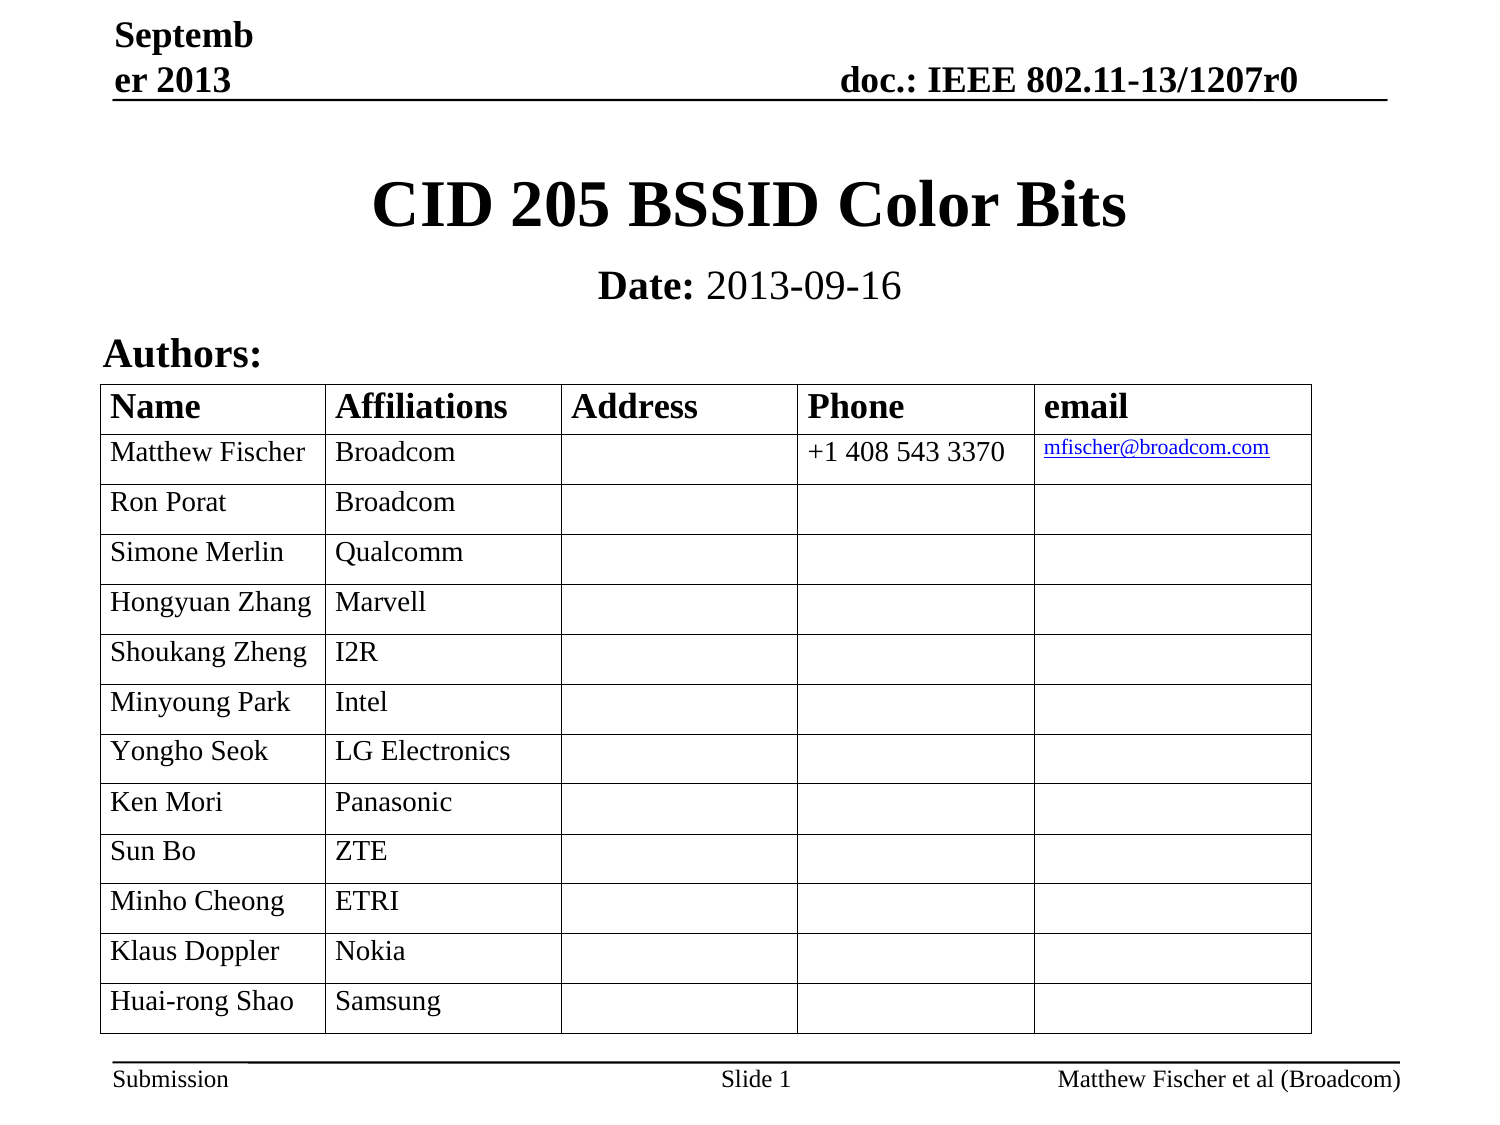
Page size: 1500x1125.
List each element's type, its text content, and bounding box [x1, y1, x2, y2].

footer Matthew Fischer et al (Broadcom) [1378, 1061, 1402, 1093]
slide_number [114, 54, 270, 101]
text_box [86, 384, 1376, 1088]
title CID 205 BSSID Color Bits [112, 112, 1388, 249]
list Date: 2013-09-16 [112, 249, 1388, 313]
text_box Authors: [87, 318, 325, 381]
